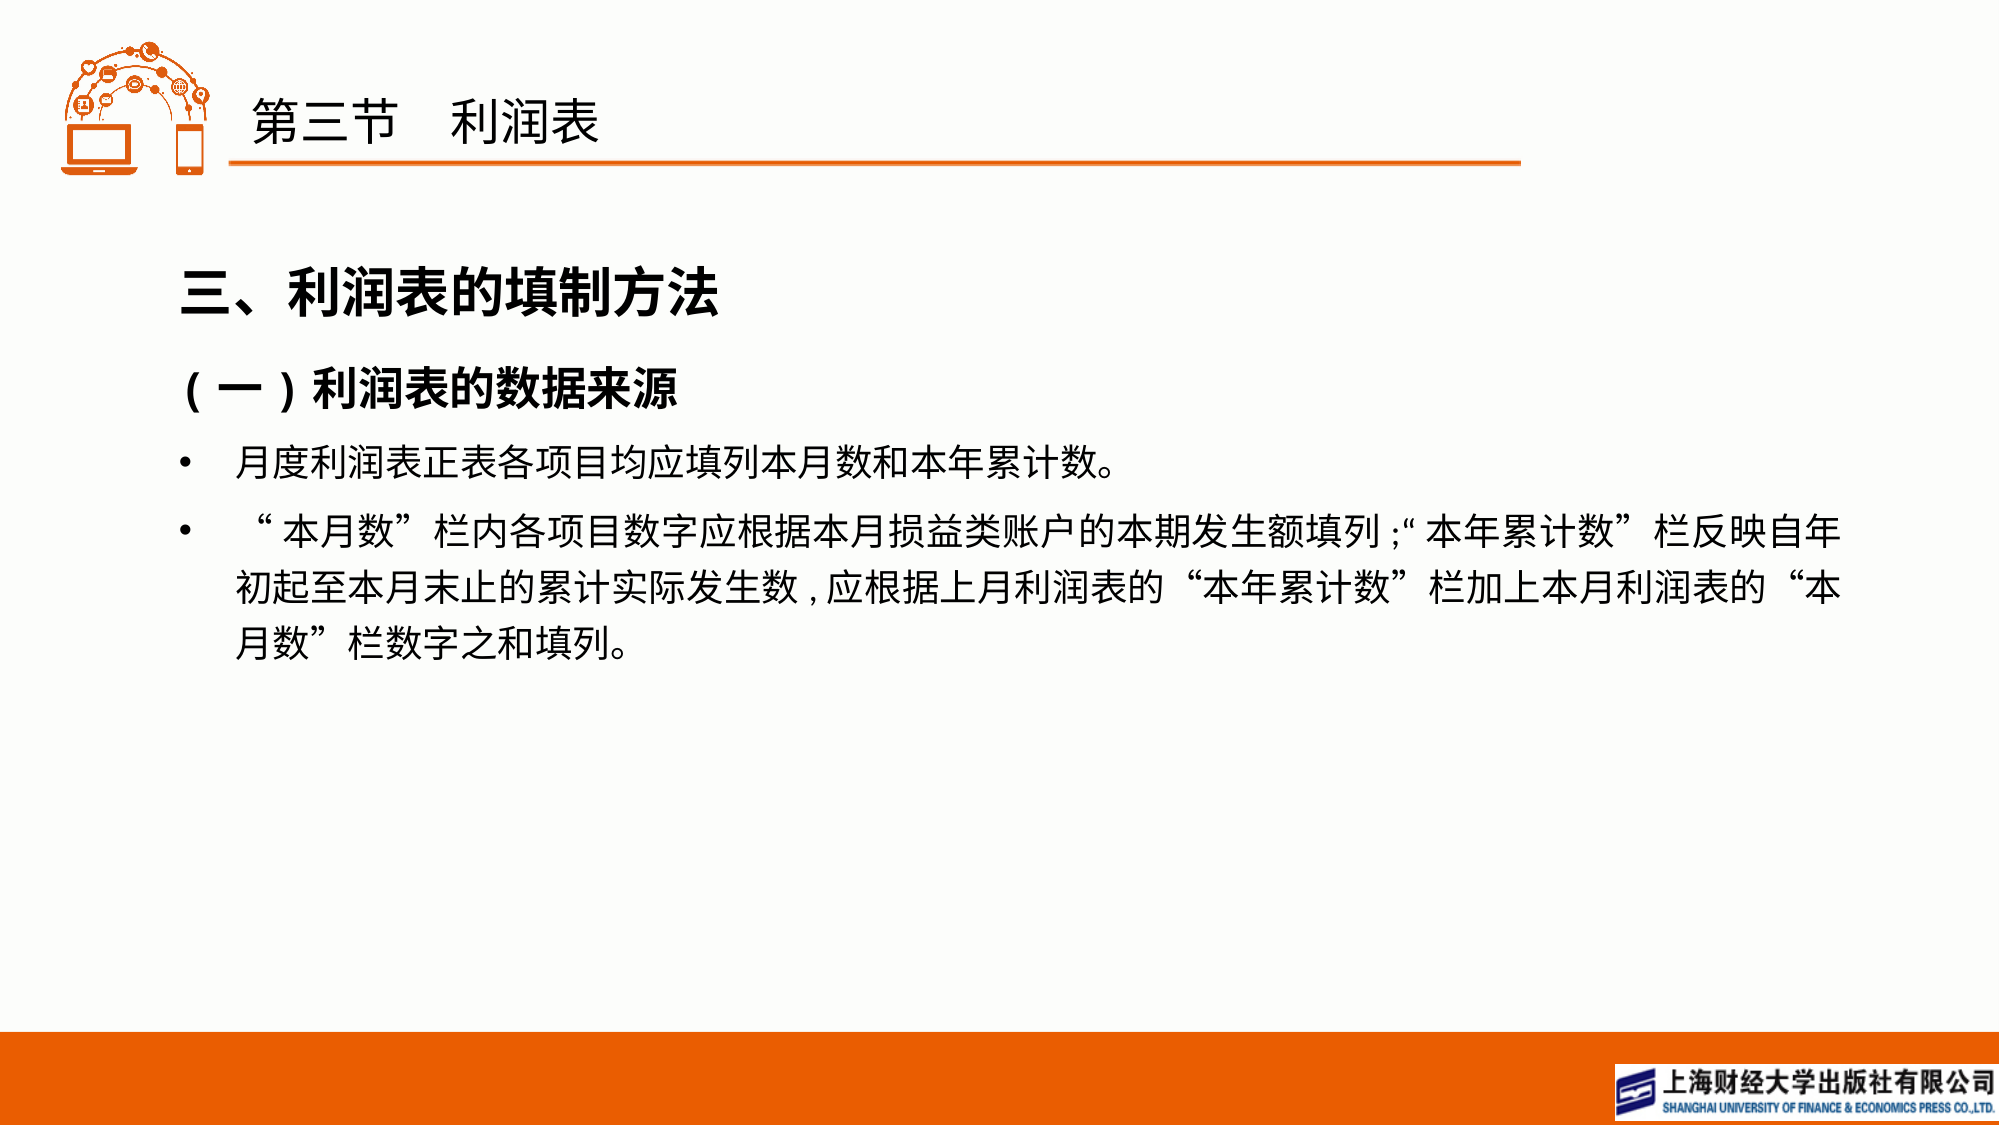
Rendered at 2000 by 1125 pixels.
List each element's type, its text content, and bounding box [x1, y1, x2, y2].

list 三、利润表的填制方法 (一)利润表的数据来源 月度利润表正表各项目均应填列本月数和本年累计数。 “本月数”栏内各项目数字应根据本月损益类账户的本期发生额填列;“本年累计数”栏反映自年初起至本月末止的累计实际发生数,应根据上月利润表的“本年累计数”栏加上本月利润表的“本月数”栏数字之和填列。 [163, 227, 1858, 1049]
title 第三节 利润表 [235, 82, 1605, 189]
picture [0, 0, 2000, 1125]
